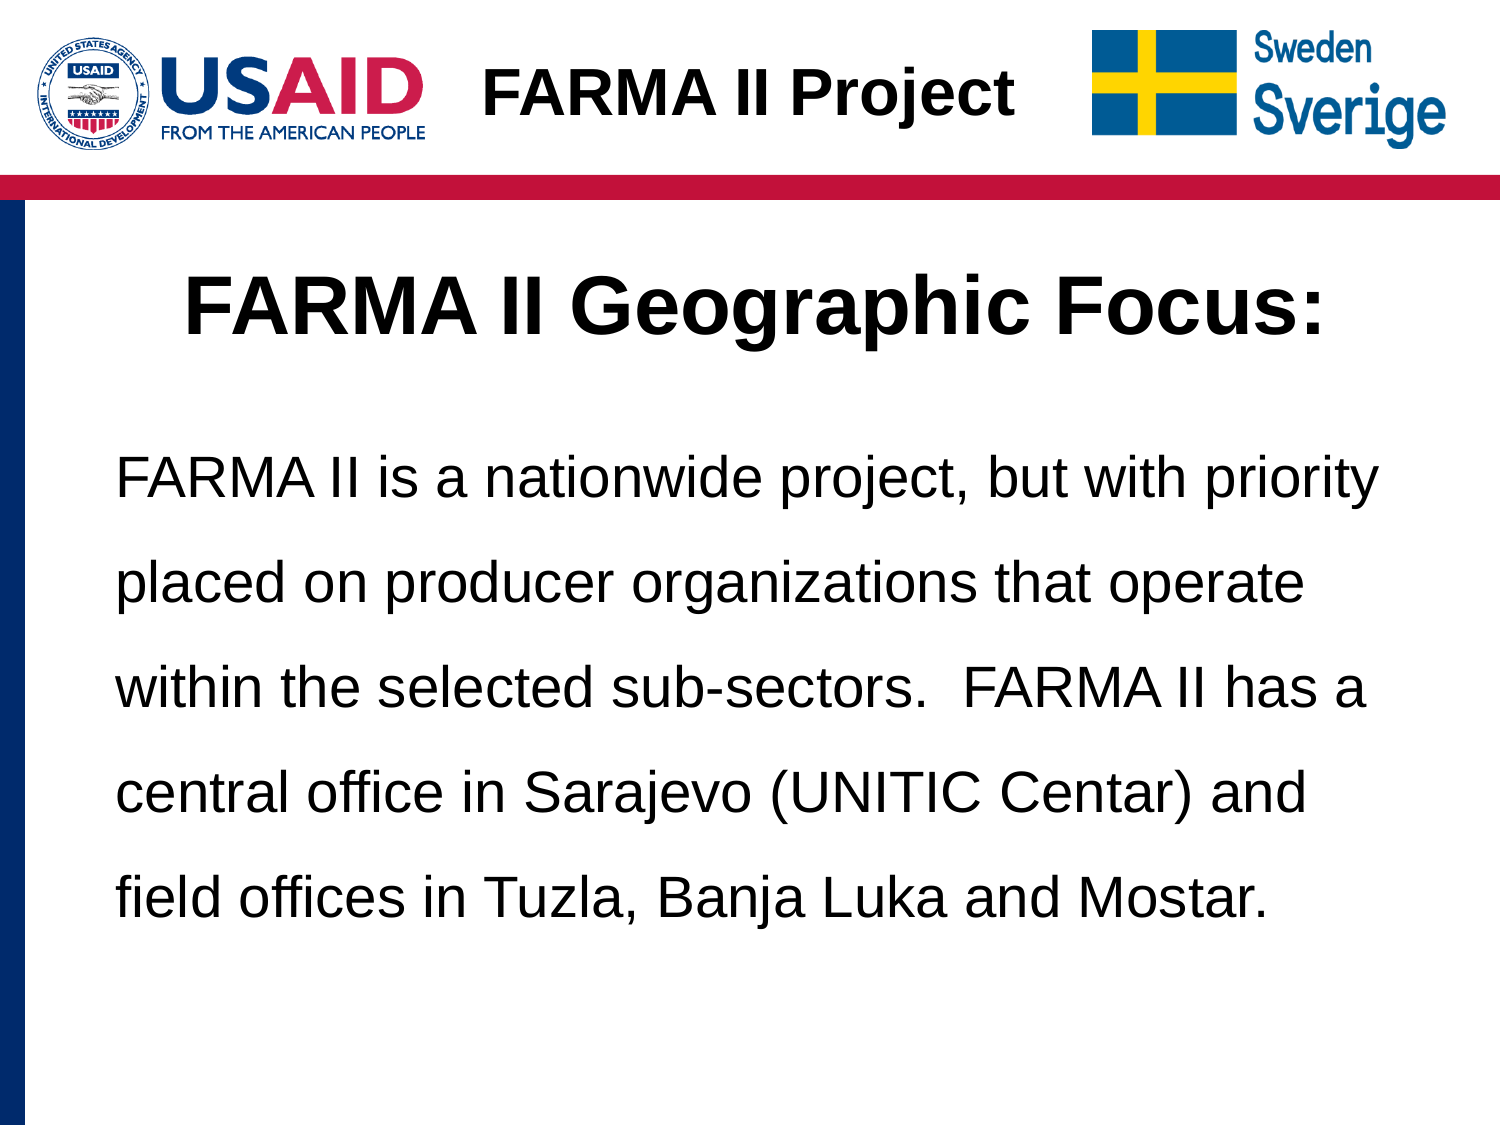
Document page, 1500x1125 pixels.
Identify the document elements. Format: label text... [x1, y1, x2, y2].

list FARMA II is a nationwide project, but with priority placed on producer organizations that operate within the selected sub-sectors. FARMA II has a central office in Sarajevo (UNITIC Centar) and field offices in Tuzla, Banja Luka and Mostar. [100, 397, 1446, 1000]
title FARMA II Geographic Focus: [53, 243, 1458, 374]
text_box FARMA II Project [466, 41, 1034, 136]
picture [1092, 30, 1446, 150]
picture [37, 37, 435, 150]
